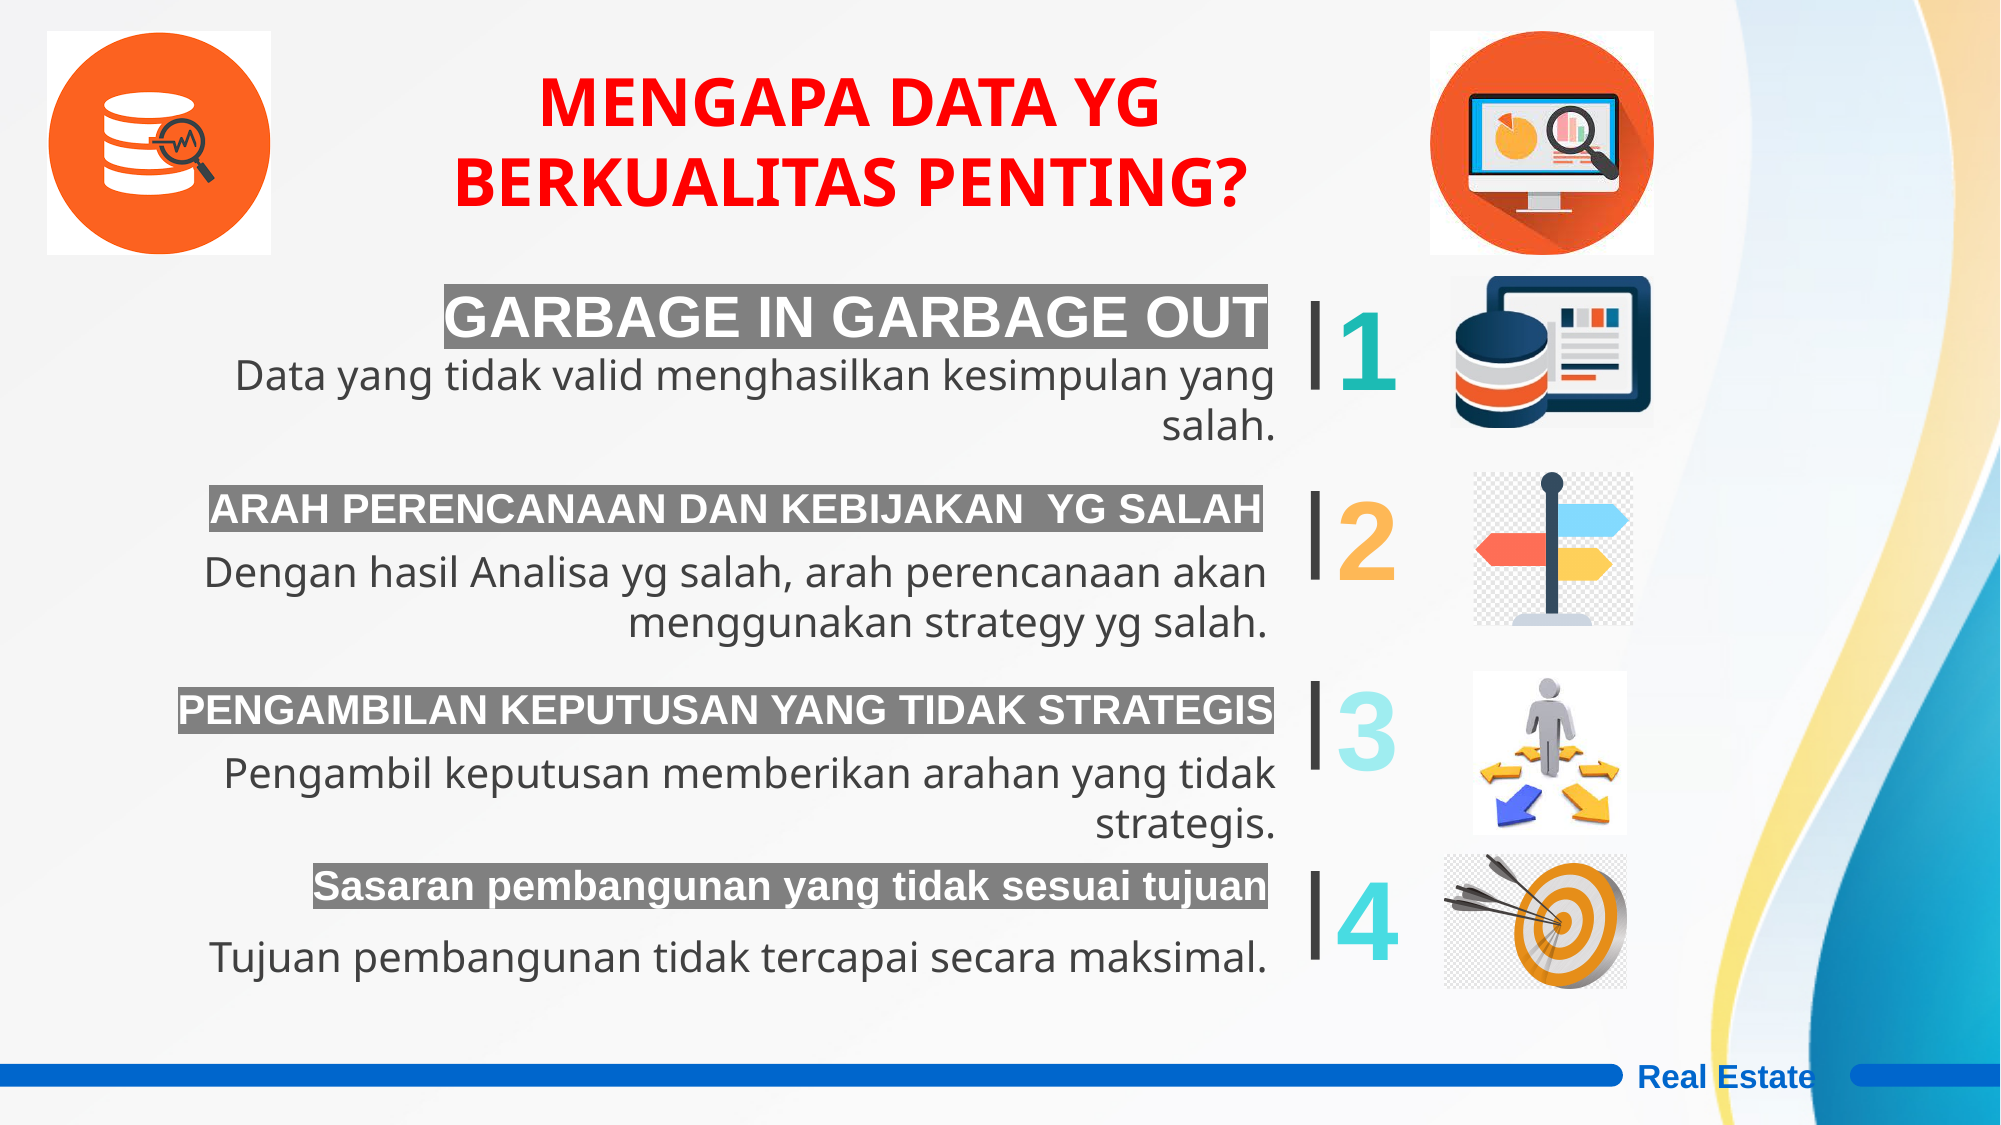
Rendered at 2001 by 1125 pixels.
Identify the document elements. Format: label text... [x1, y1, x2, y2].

list MENGAPA DATA YG BERKUALITAS PENTING? [336, 79, 1365, 200]
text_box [122, 473, 1283, 614]
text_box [128, 270, 1292, 407]
text_box [1310, 870, 1321, 961]
picture [0, 0, 2001, 1125]
text_box 1 [1336, 277, 1408, 413]
text_box 4 [1336, 847, 1408, 983]
text_box [1310, 300, 1321, 391]
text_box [128, 850, 1283, 989]
text_box 3 [1336, 657, 1408, 793]
text_box [1310, 490, 1321, 581]
text_box [1310, 680, 1321, 771]
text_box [134, 675, 1292, 805]
text_box 2 [1336, 467, 1408, 603]
